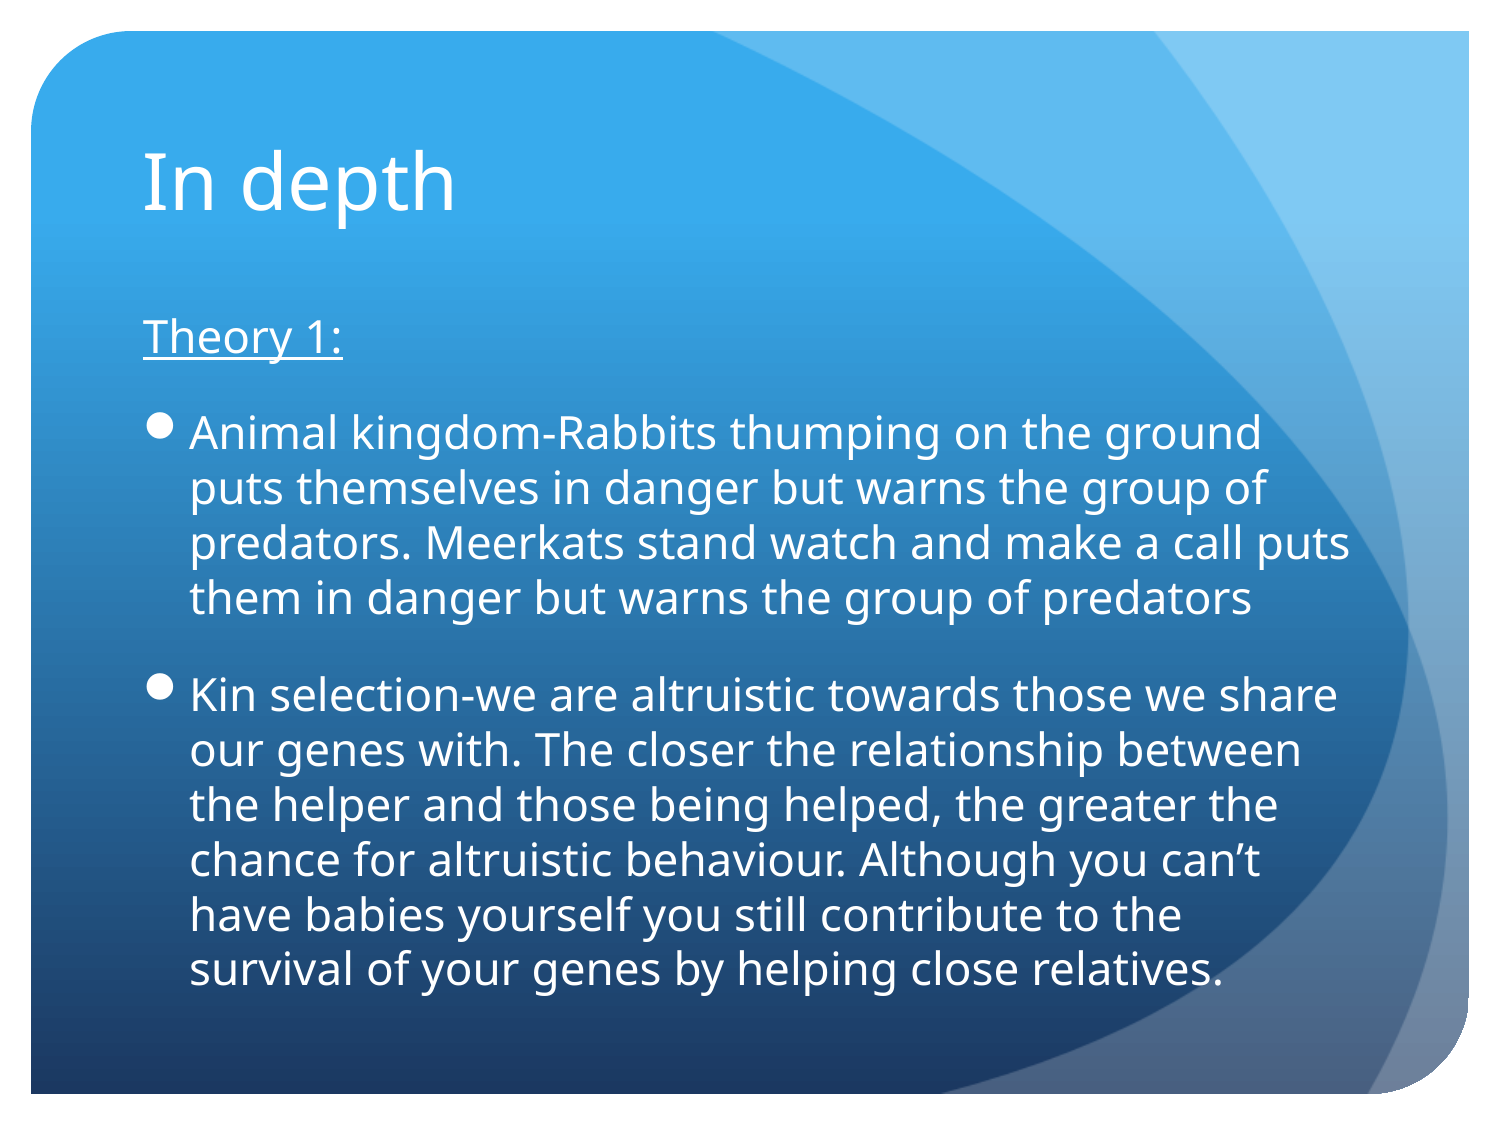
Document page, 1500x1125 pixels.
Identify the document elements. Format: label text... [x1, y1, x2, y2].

list Theory 1: Animal kingdom-Rabbits thumping on the ground puts themselves in danger but warns the group of predators. Meerkats stand watch and make a call puts them in danger but warns the group of predators Kin selection-we are altruistic towards those we share our genes with. The closer the relationship between the helper and those being helped, the greater the chance for altruistic behaviour. Although you can’t have babies yourself you still contribute to the survival of your genes by helping close relatives. [127, 299, 1372, 1050]
title In depth [127, 62, 1372, 234]
picture [24, 30, 1473, 1094]
